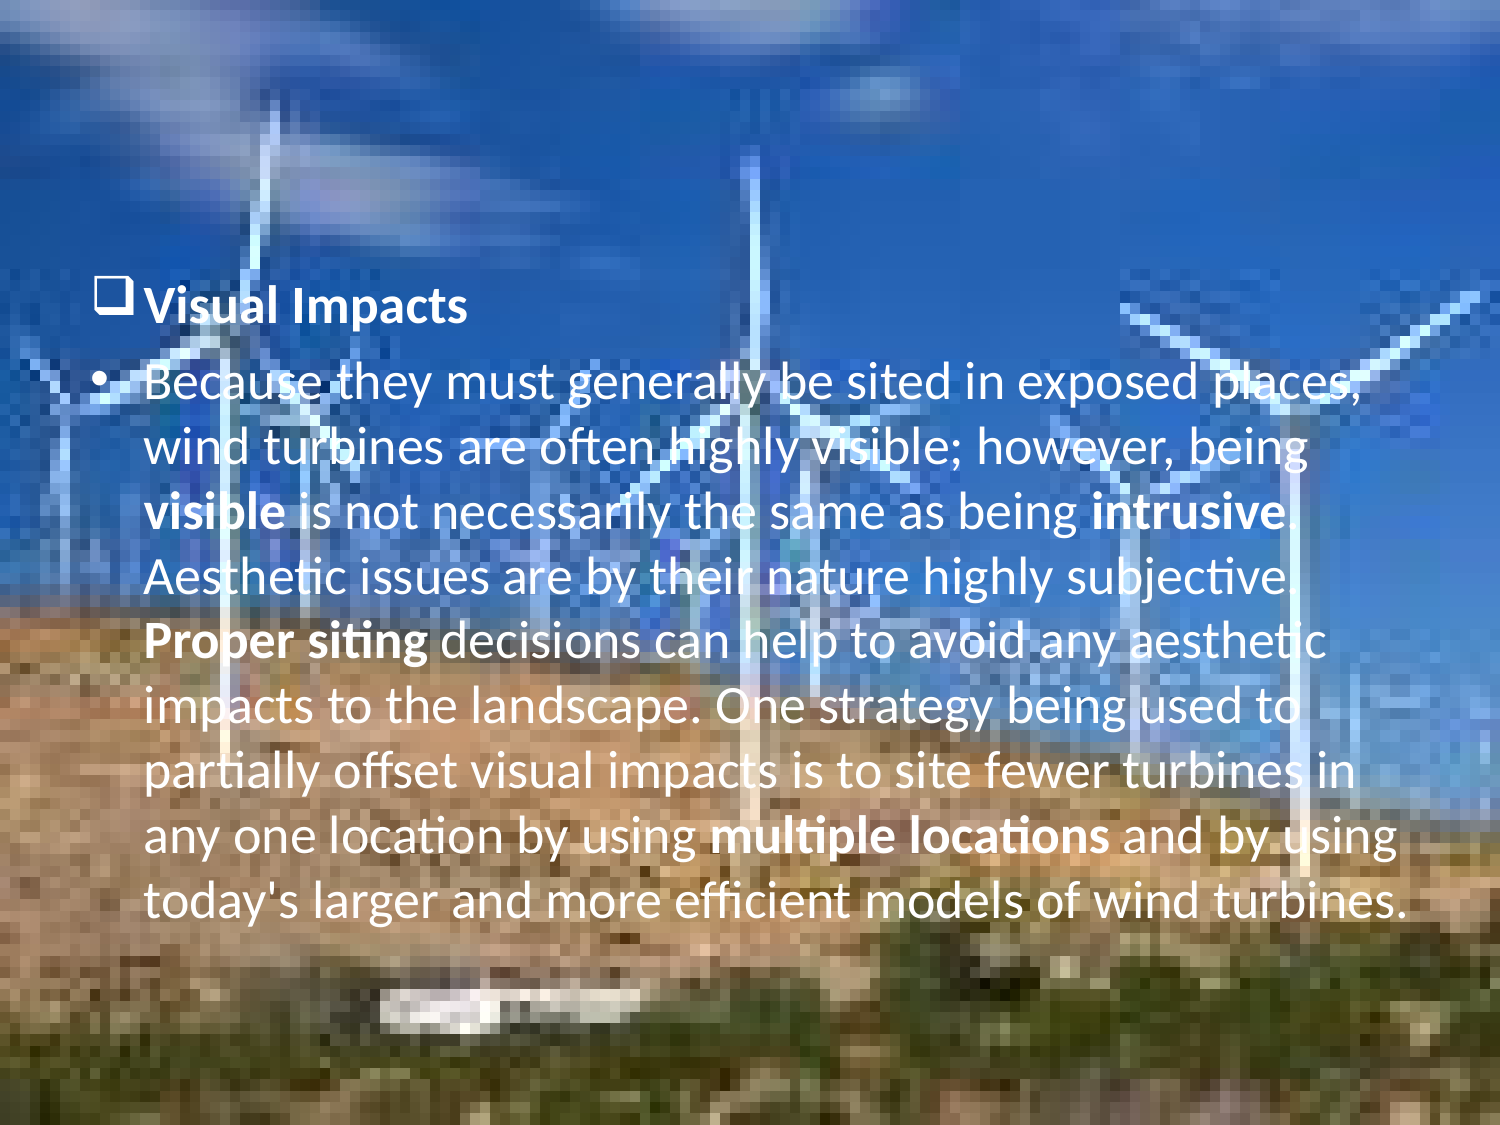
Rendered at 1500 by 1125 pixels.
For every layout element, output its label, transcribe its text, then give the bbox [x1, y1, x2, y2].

picture [0, 0, 1500, 1125]
list Visual Impacts Because they must generally be sited in exposed places, wind turbines are often highly visible; however, being visible is not necessarily the same as being intrusive. Aesthetic issues are by their nature highly subjective. Proper siting decisions can help to avoid any aesthetic impacts to the landscape. One strategy being used to partially offset visual impacts is to site fewer turbines in any one location by using multiple locations and by using today's larger and more efficient models of wind turbines. [75, 262, 1425, 1005]
